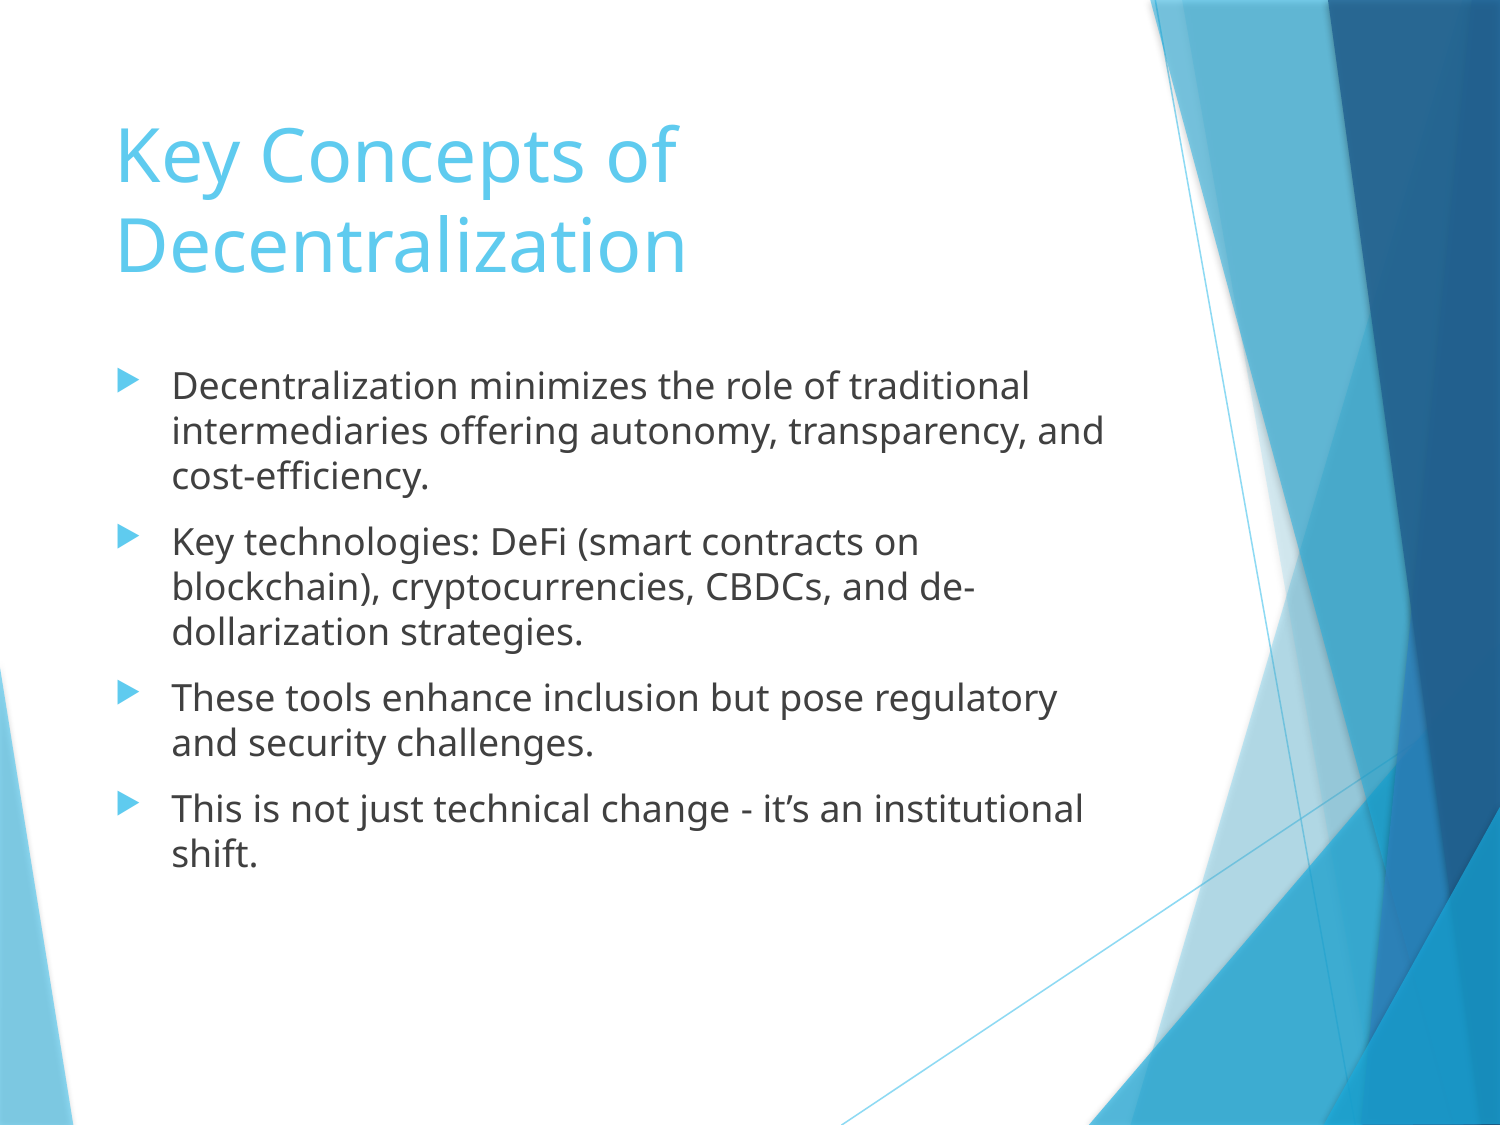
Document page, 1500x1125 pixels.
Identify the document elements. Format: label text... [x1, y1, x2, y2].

title Key Concepts of Decentralization [99, 99, 1142, 317]
list Decentralization minimizes the role of traditional intermediaries offering autonomy, transparency, and cost-efficiency. Key technologies: DeFi (smart contracts on blockchain), cryptocurrencies, CBDCs, and de-dollarization strategies. These tools enhance inclusion but pose regulatory and security challenges. This is not just technical change - it’s an institutional shift. [99, 354, 1142, 992]
